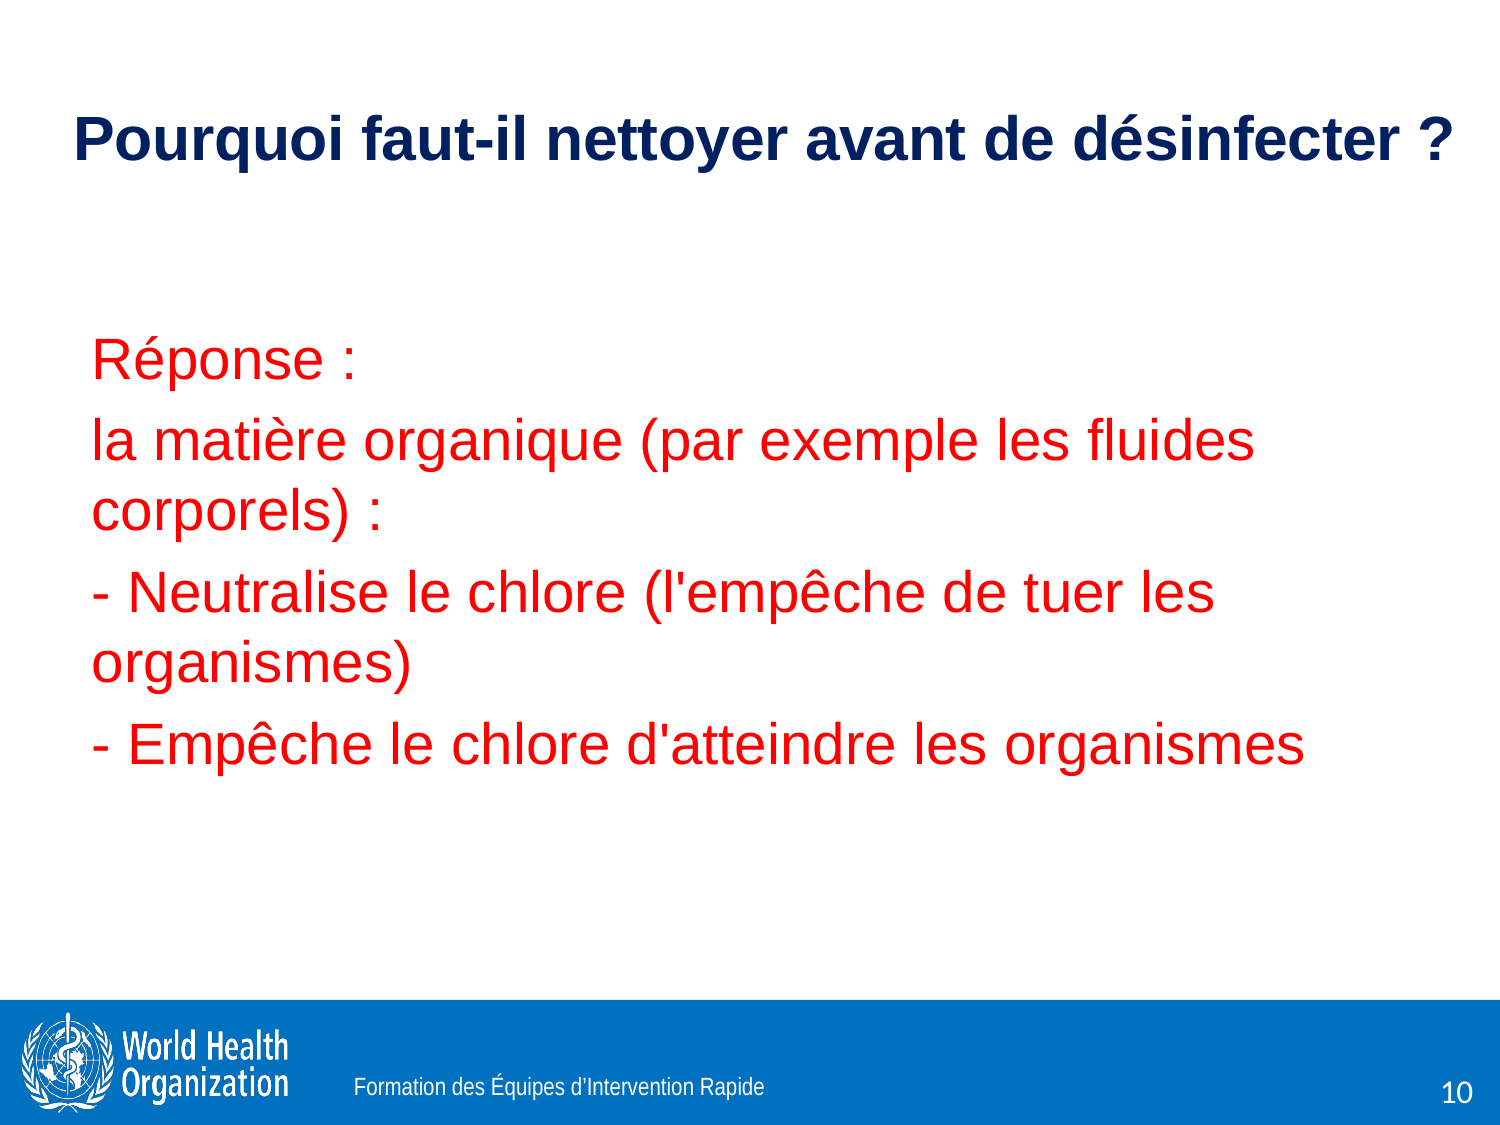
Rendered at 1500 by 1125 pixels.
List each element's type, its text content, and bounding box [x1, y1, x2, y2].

picture [21, 1012, 288, 1113]
title Pourquoi faut-il nettoyer avant de désinfecter ? [0, 1, 1500, 190]
list Réponse : la matière organique (par exemple les fluides corporels) : - Neutralise le chlore (l'empêche de tuer les organismes) - Empêche le chlore d'atteindre les organismes [76, 231, 1448, 857]
